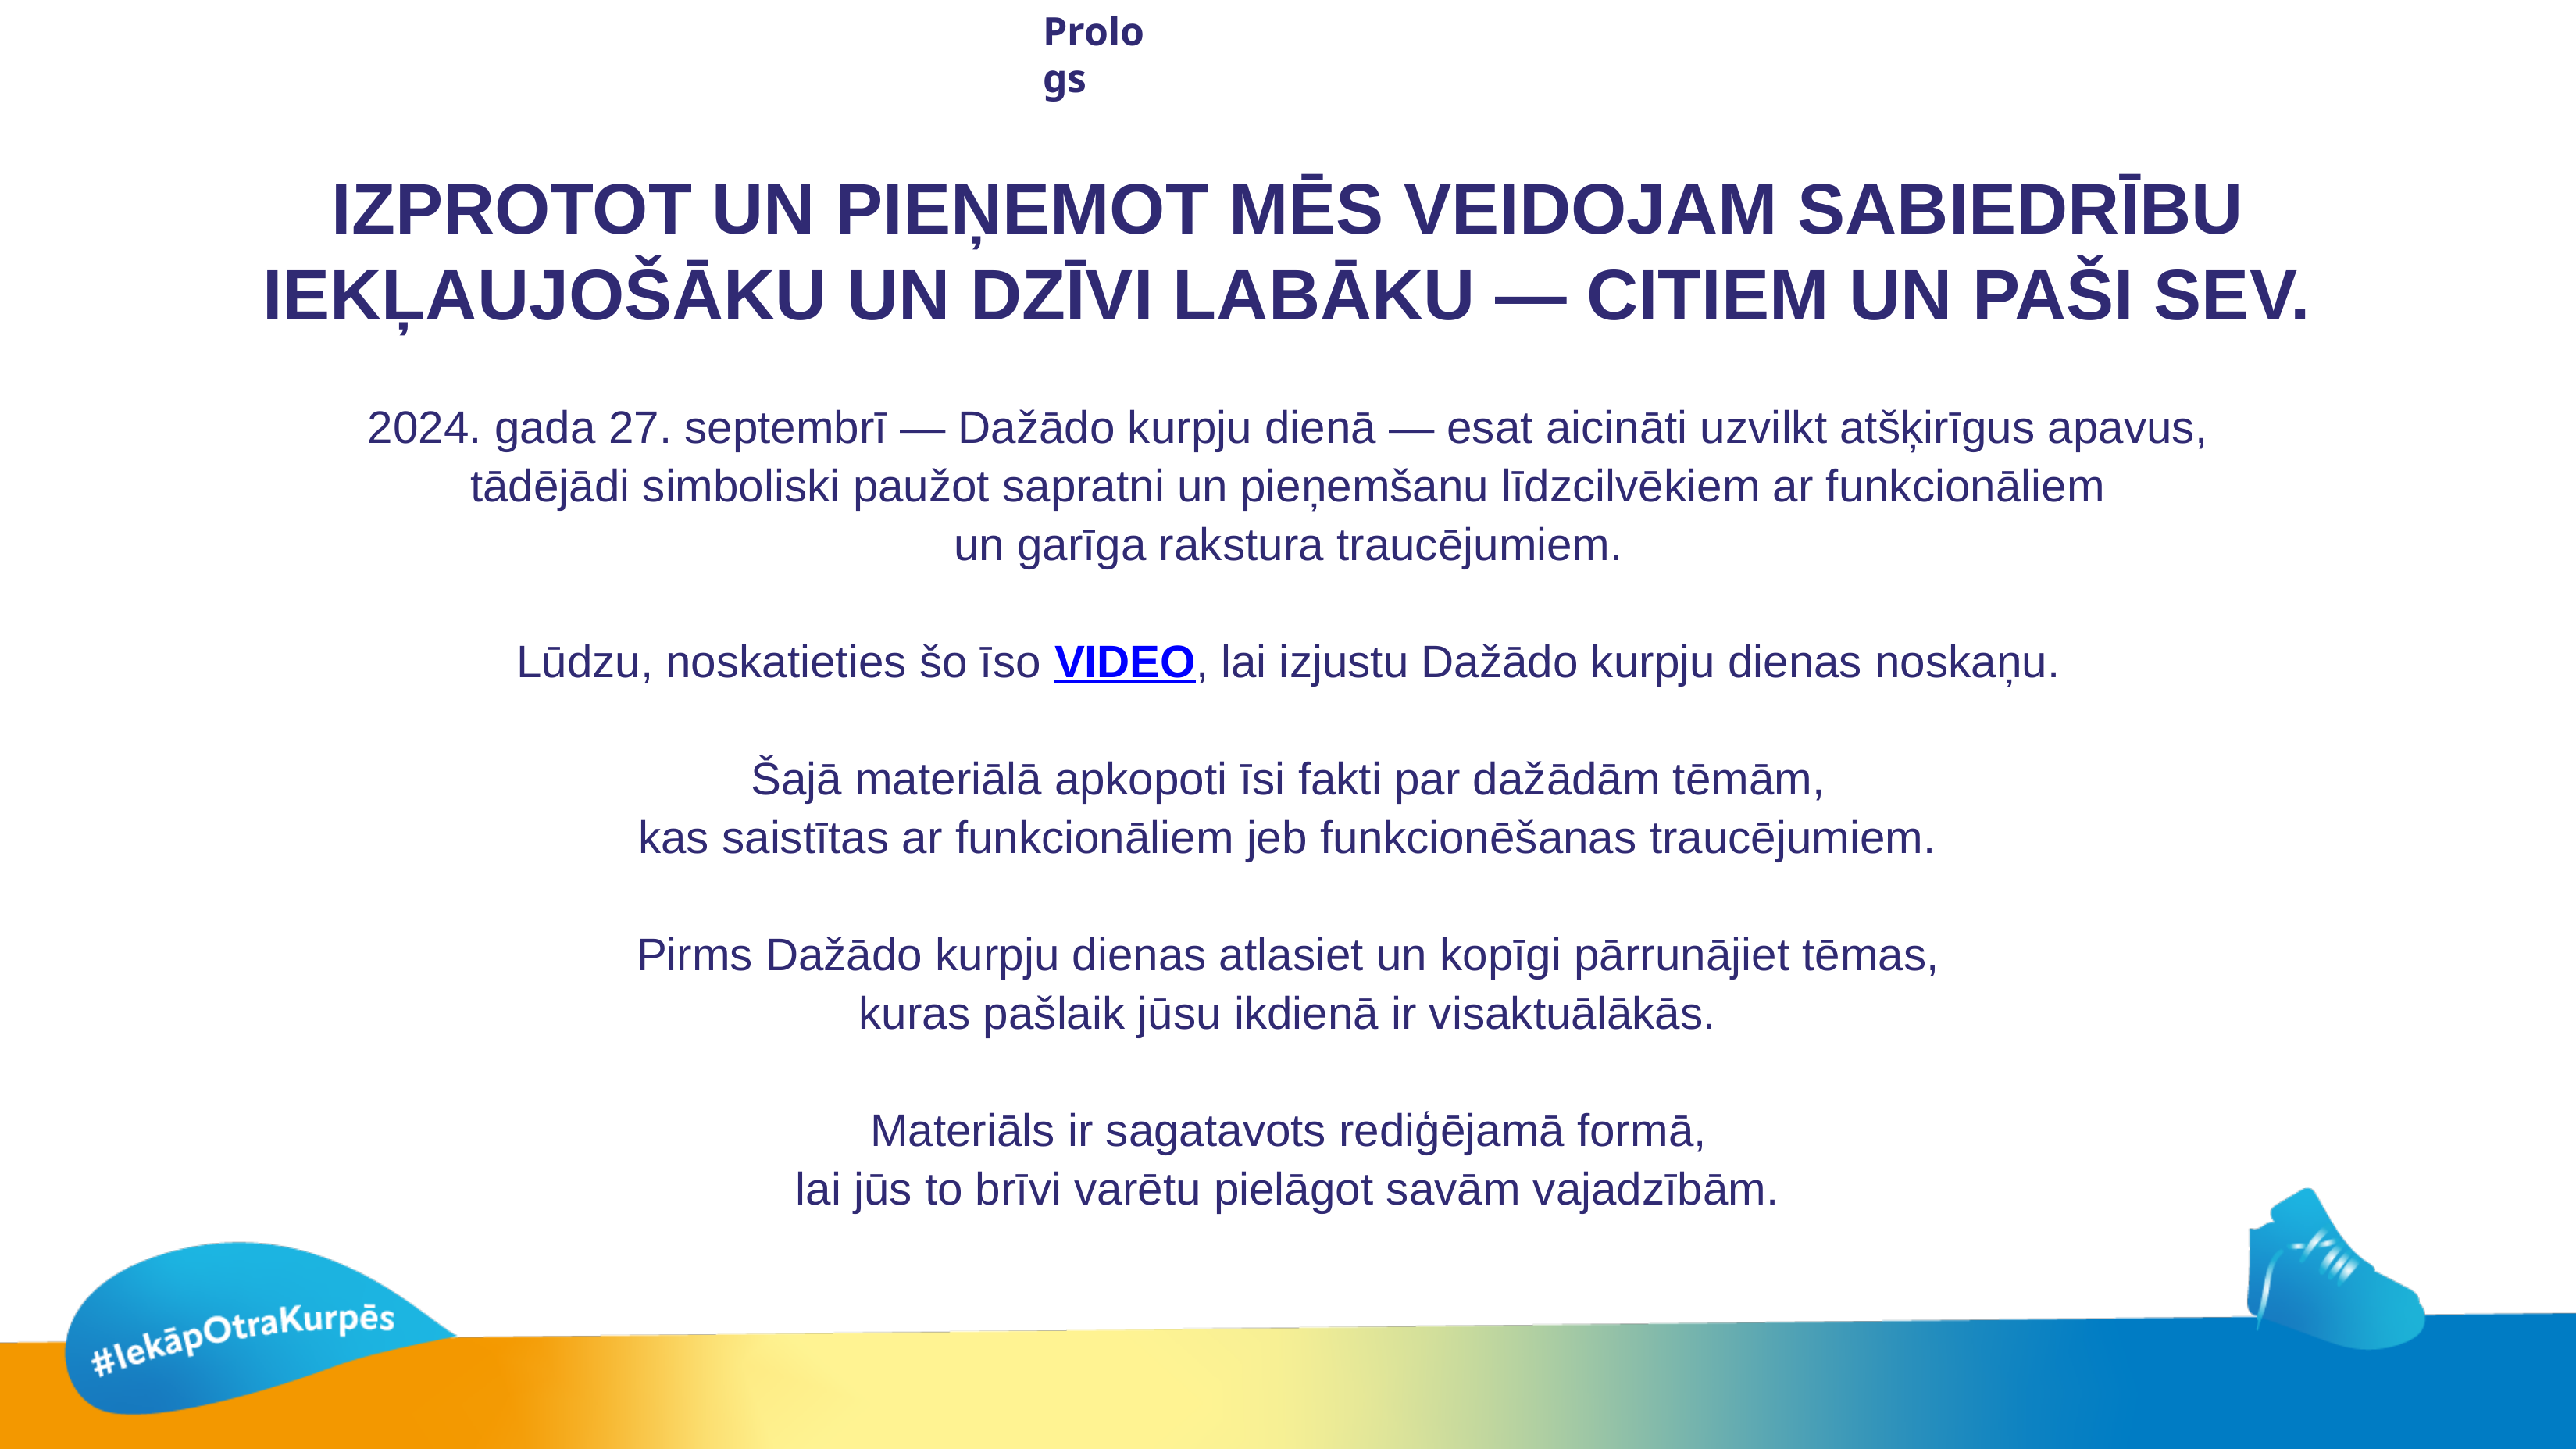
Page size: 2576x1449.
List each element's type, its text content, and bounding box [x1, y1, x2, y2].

title Prologs [1043, 6, 1168, 69]
text_box 2024. gada 27. septembrī — Dažādo kurpju dienā — esat aicināti uzvilkt atšķirīgus apavus, tādējādi simboliski paužot sapratni un pieņemšanu līdzcilvēkiem ar funkcionāliem un garīga rakstura traucējumiem. Lūdzu, noskatieties šo īso VIDEO, lai izjustu Dažādo kurpju dienas noskaņu. Šajā materiālā apkopoti īsi fakti par dažādām tēmām, kas saistītas ar funkcionāliem jeb funkcionēšanas traucējumiem. Pirms Dažādo kurpju dienas atlasiet un kopīgi pārrunājiet tēmas, kuras pašlaik jūsu ikdienā ir visaktuālākās. Materiāls ir sagatavots rediģējamā formā, lai jūs to brīvi varētu pielāgot savām vajadzībām. [237, 394, 2339, 1141]
text_box IZPROTOT UN PIEŅEMOT MĒS VEIDOJAM SABIEDRĪBU IEKĻAUJOŠĀKU UN DZĪVI LABĀKU — CITIEM UN PAŠI SEV. [237, 162, 2339, 362]
picture [0, 1144, 2576, 1449]
